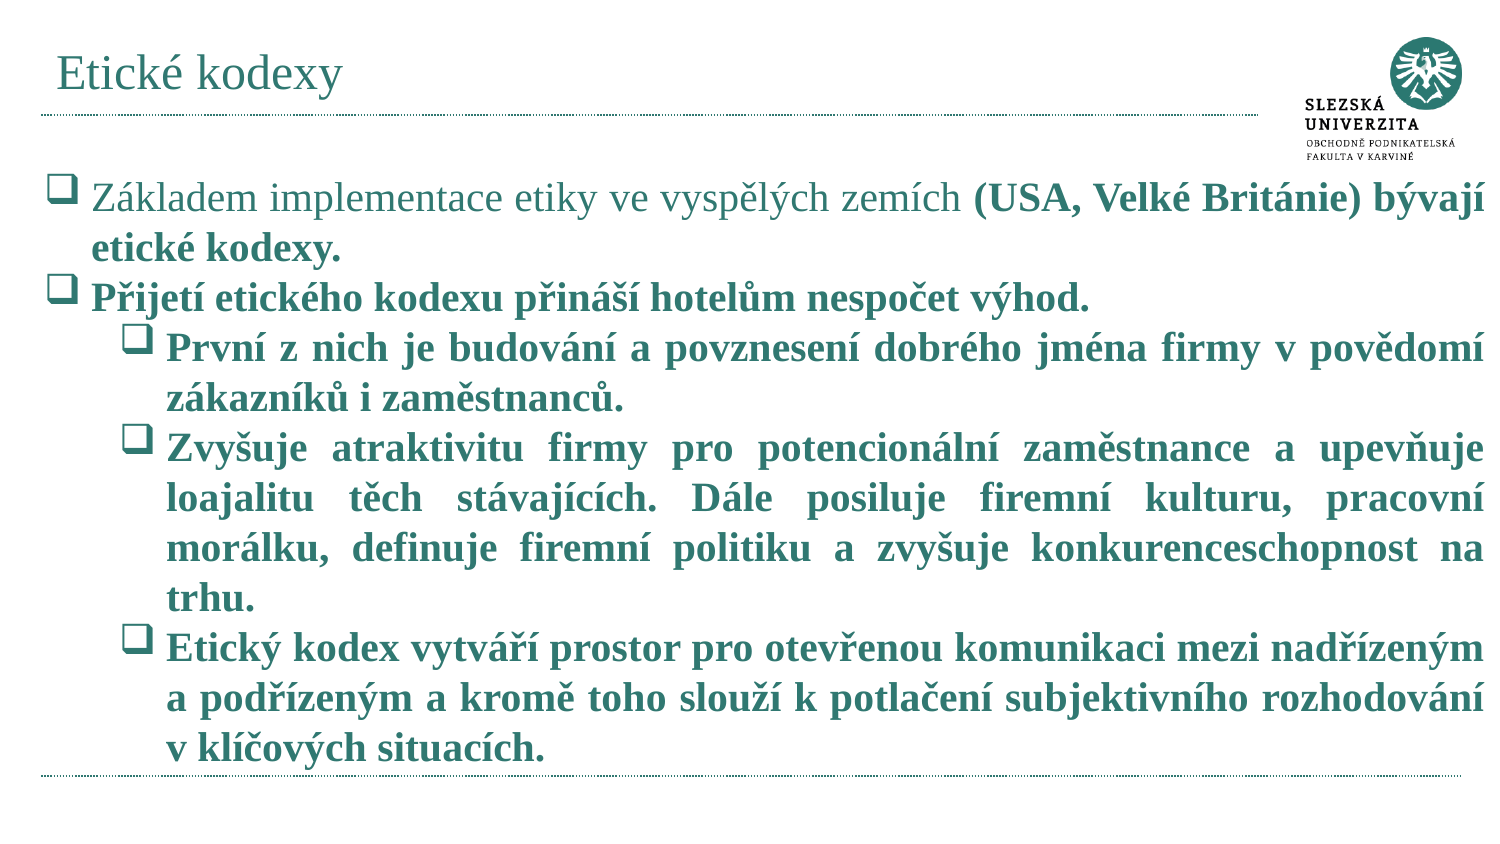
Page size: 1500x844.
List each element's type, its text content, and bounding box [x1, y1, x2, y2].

text_box Základem implementace etiky ve vyspělých zemích (USA, Velké Británie) bývají etické kodexy. Přijetí etického kodexu přináší hotelům nespočet výhod. První z nich je budování a povznesení dobrého jména firmy v povědomí zákazníků i zaměstnanců. Zvyšuje atraktivitu firmy pro potencionální zaměstnance a upevňuje loajalitu těch stávajících. Dále posiluje firemní kulturu, pracovní morálku, definuje firemní politiku a zvyšuje konkurenceschopnost na trhu. Etický kodex vytváří prostor pro otevřenou komunikaci mezi nadřízeným a podřízeným a kromě toho slouží k potlačení subjektivního rozhodování v klíčových situacích. [29, 161, 1500, 777]
picture [1305, 37, 1462, 160]
title Etické kodexy [41, 32, 786, 116]
